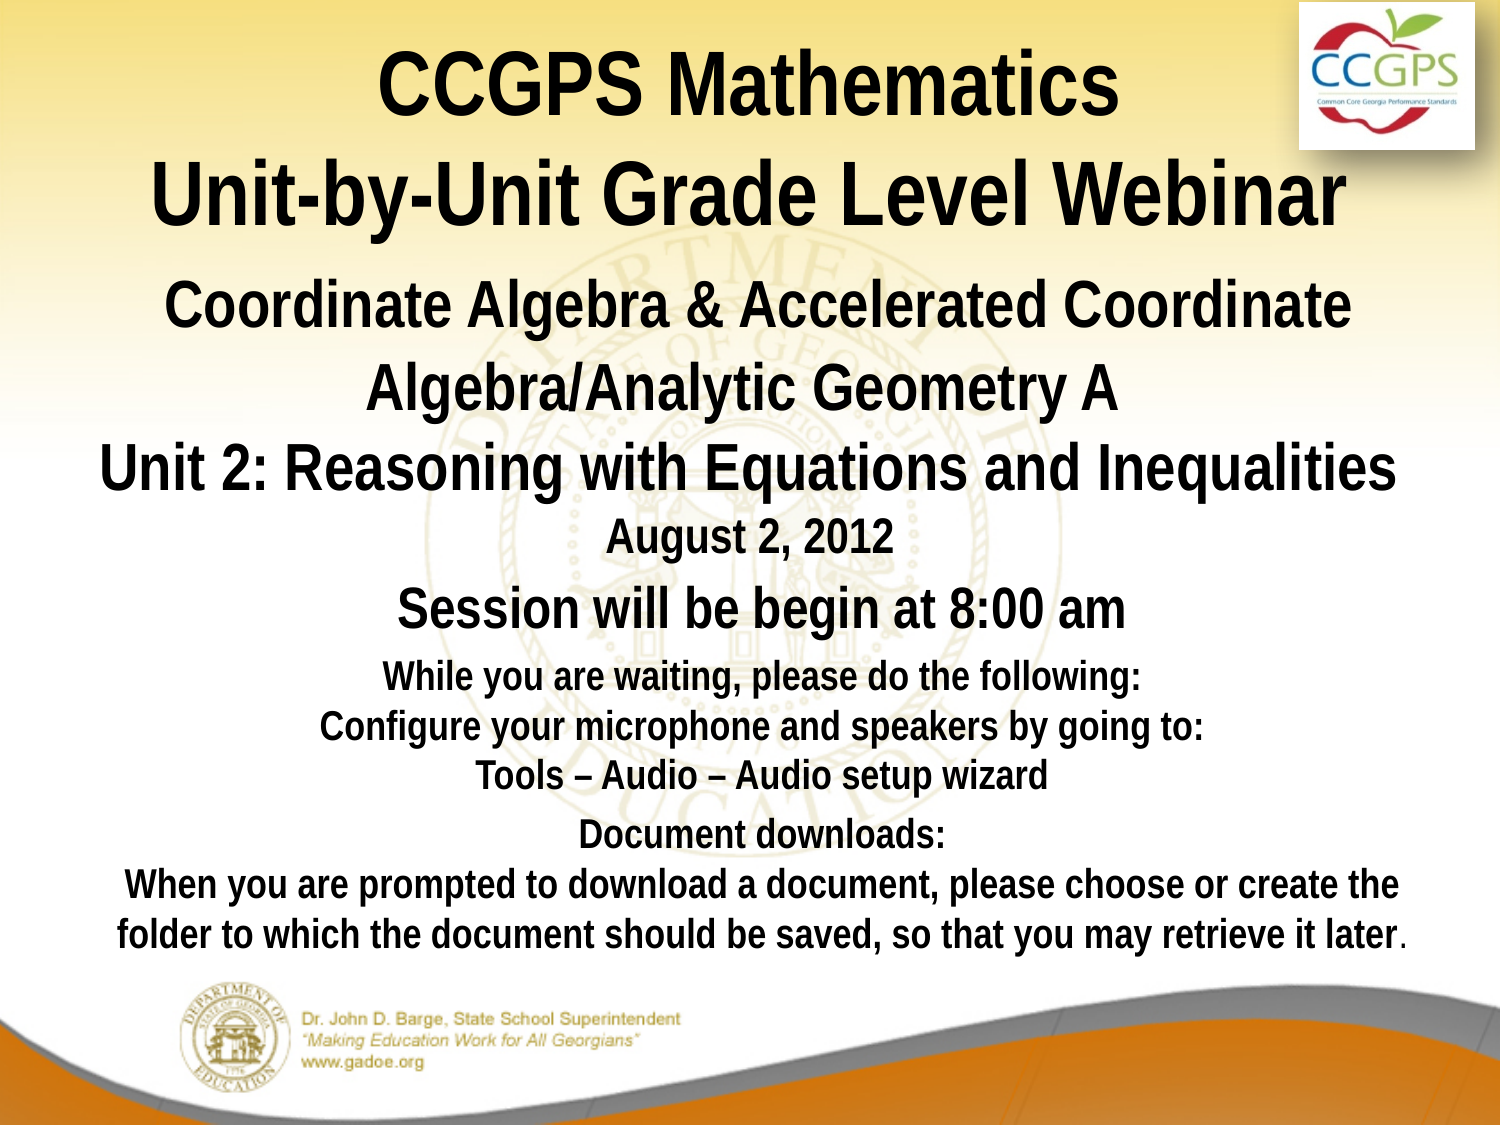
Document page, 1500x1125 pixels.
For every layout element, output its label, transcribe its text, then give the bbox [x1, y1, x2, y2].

picture [0, 0, 1500, 1125]
subtitle Session will be begin at 8:00 am While you are waiting, please do the following: Configure your microphone and speakers by going to: Tools – Audio – Audio setup wizard Document downloads: When you are prompted to download a document, please choose or create the folder to which the document should be saved, so that you may retrieve it later. [87, 562, 1438, 1038]
title CCGPS Mathematics Unit-by-Unit Grade Level Webinar Coordinate Algebra & Accelerated Coordinate Algebra/Analytic Geometry A Unit 2: Reasoning with Equations and Inequalities August 2, 2012 [24, 24, 1476, 563]
